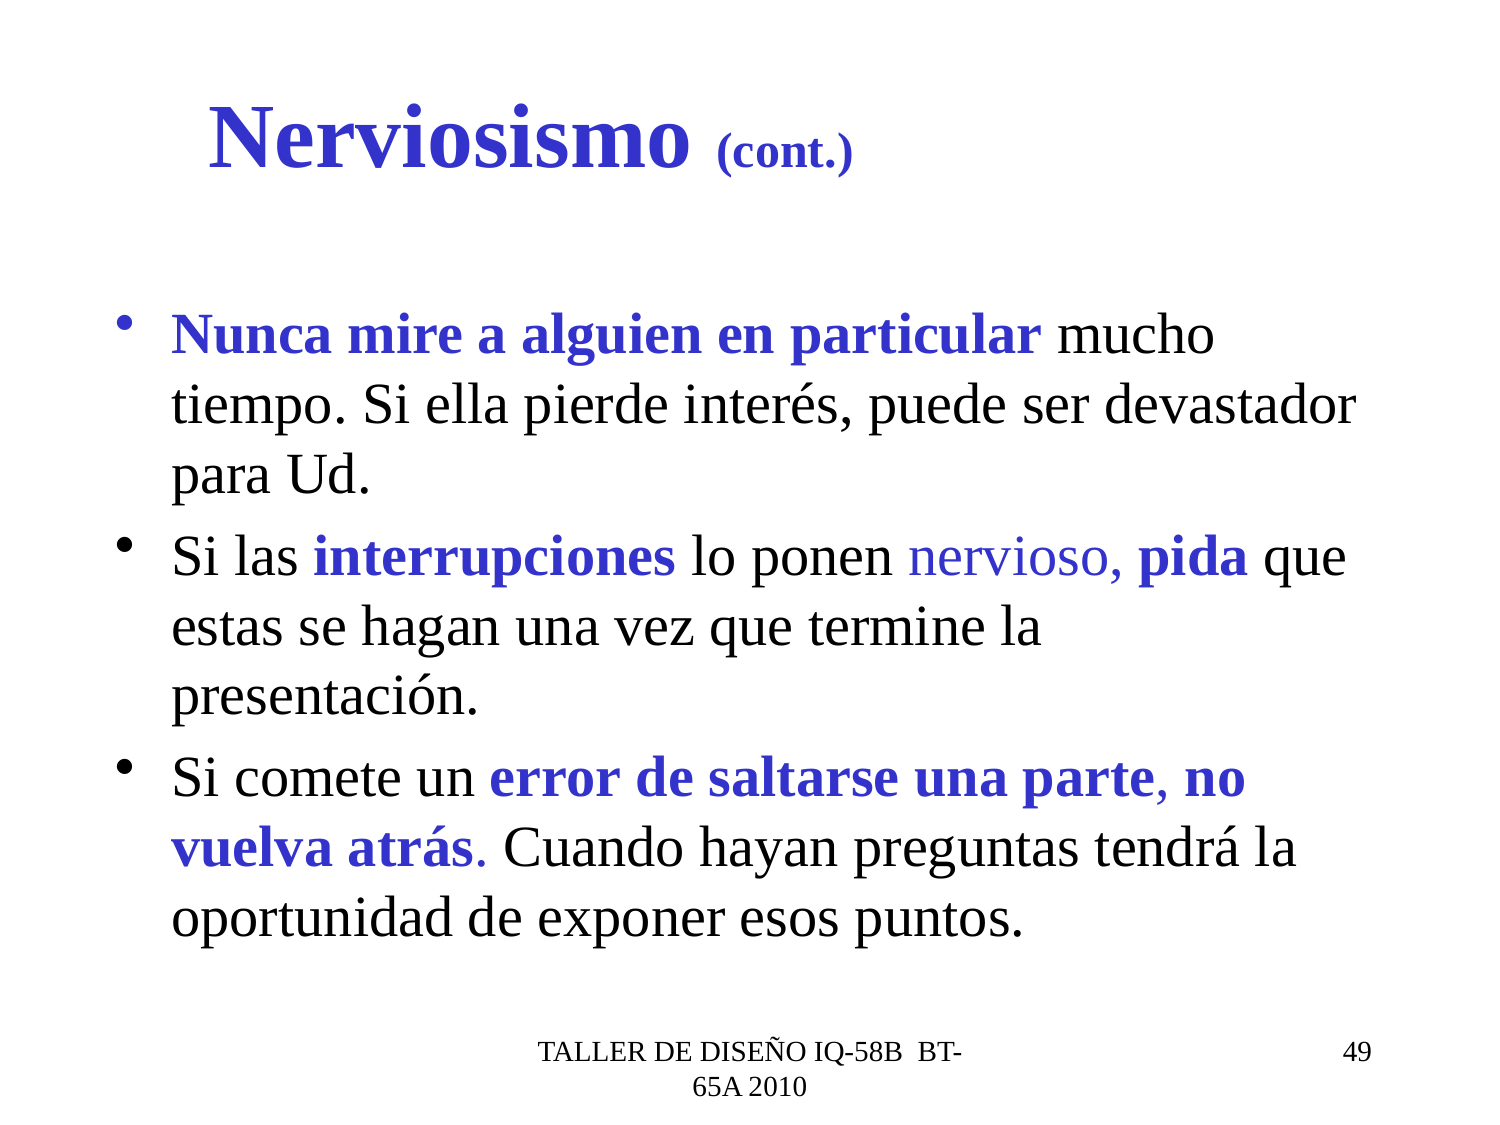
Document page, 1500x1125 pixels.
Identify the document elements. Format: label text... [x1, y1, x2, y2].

title Nerviosismo (cont.) [112, 37, 951, 226]
slide_number 49 [1074, 1024, 1388, 1101]
footer TALLER DE DISEÑO IQ-58B BT-65A 2010 [512, 1024, 988, 1101]
list Nunca mire a alguien en particular mucho tiempo. Si ella pierde interés, puede ser devastador para Ud. Si las interrupciones lo ponen nervioso, pida que estas se hagan una vez que termine la presentación. Si comete un error de saltarse una parte, no vuelva atrás. Cuando hayan preguntas tendrá la oportunidad de exponer esos puntos. [99, 287, 1376, 1026]
